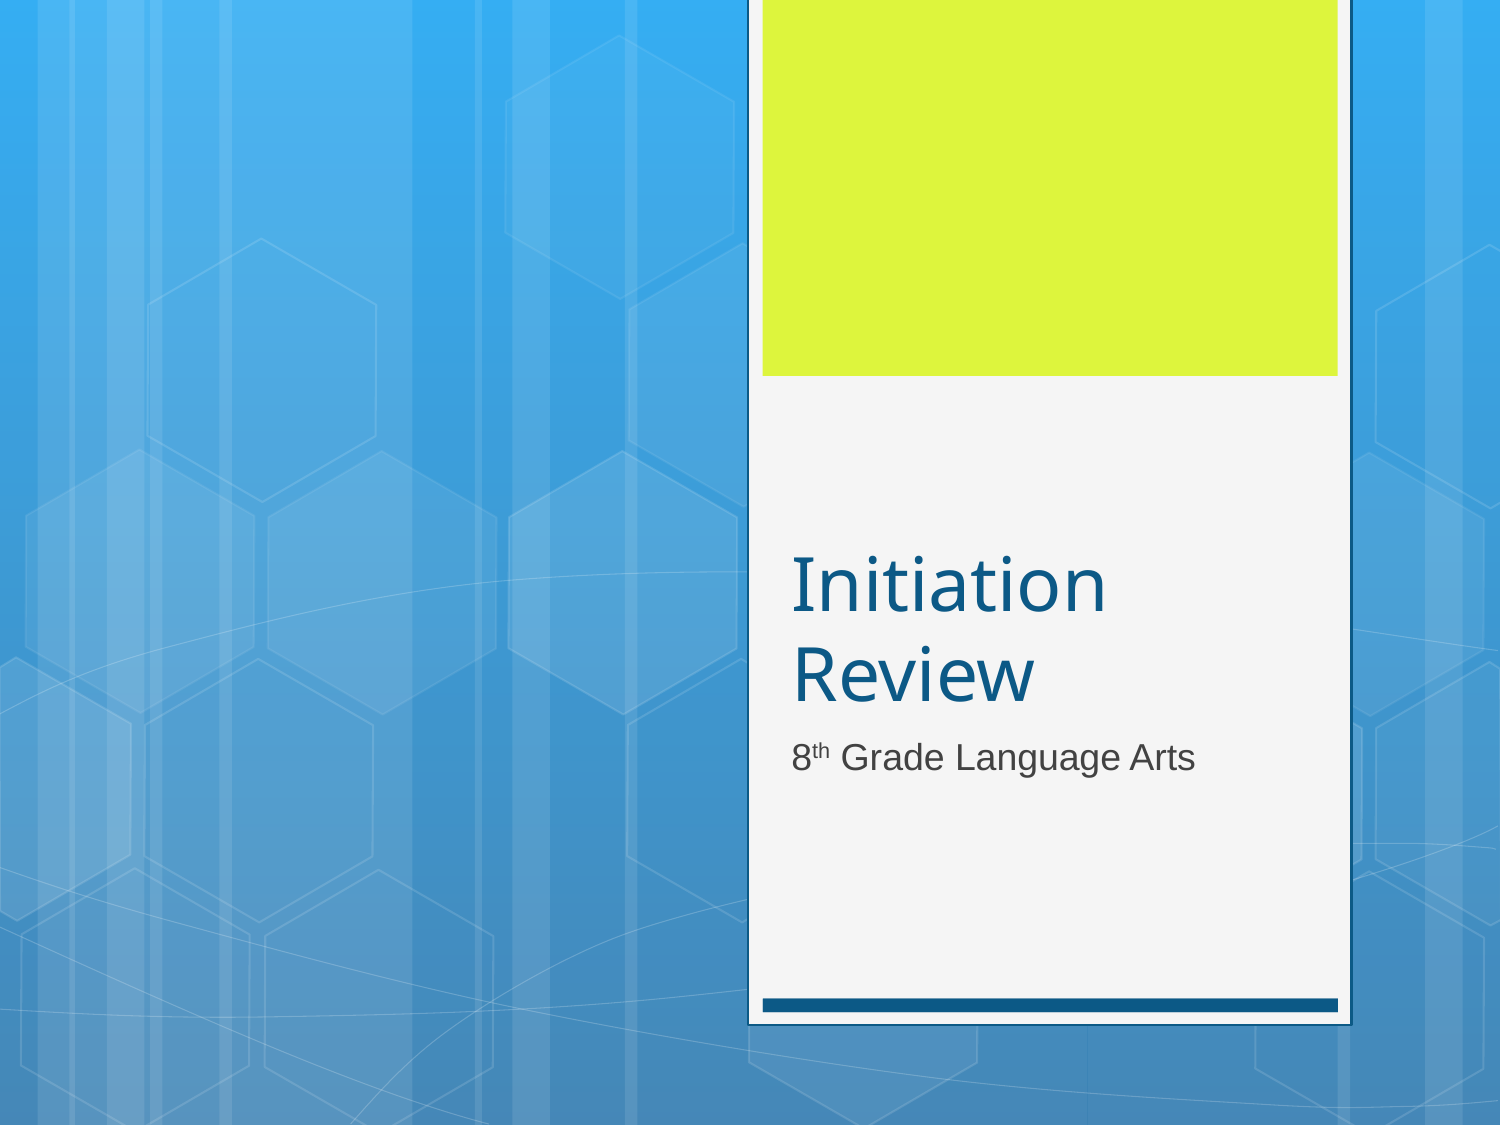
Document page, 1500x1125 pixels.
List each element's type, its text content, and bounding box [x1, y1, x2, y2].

subtitle 8th Grade Language Arts [776, 725, 1320, 933]
title Initiation Review [776, 444, 1320, 724]
